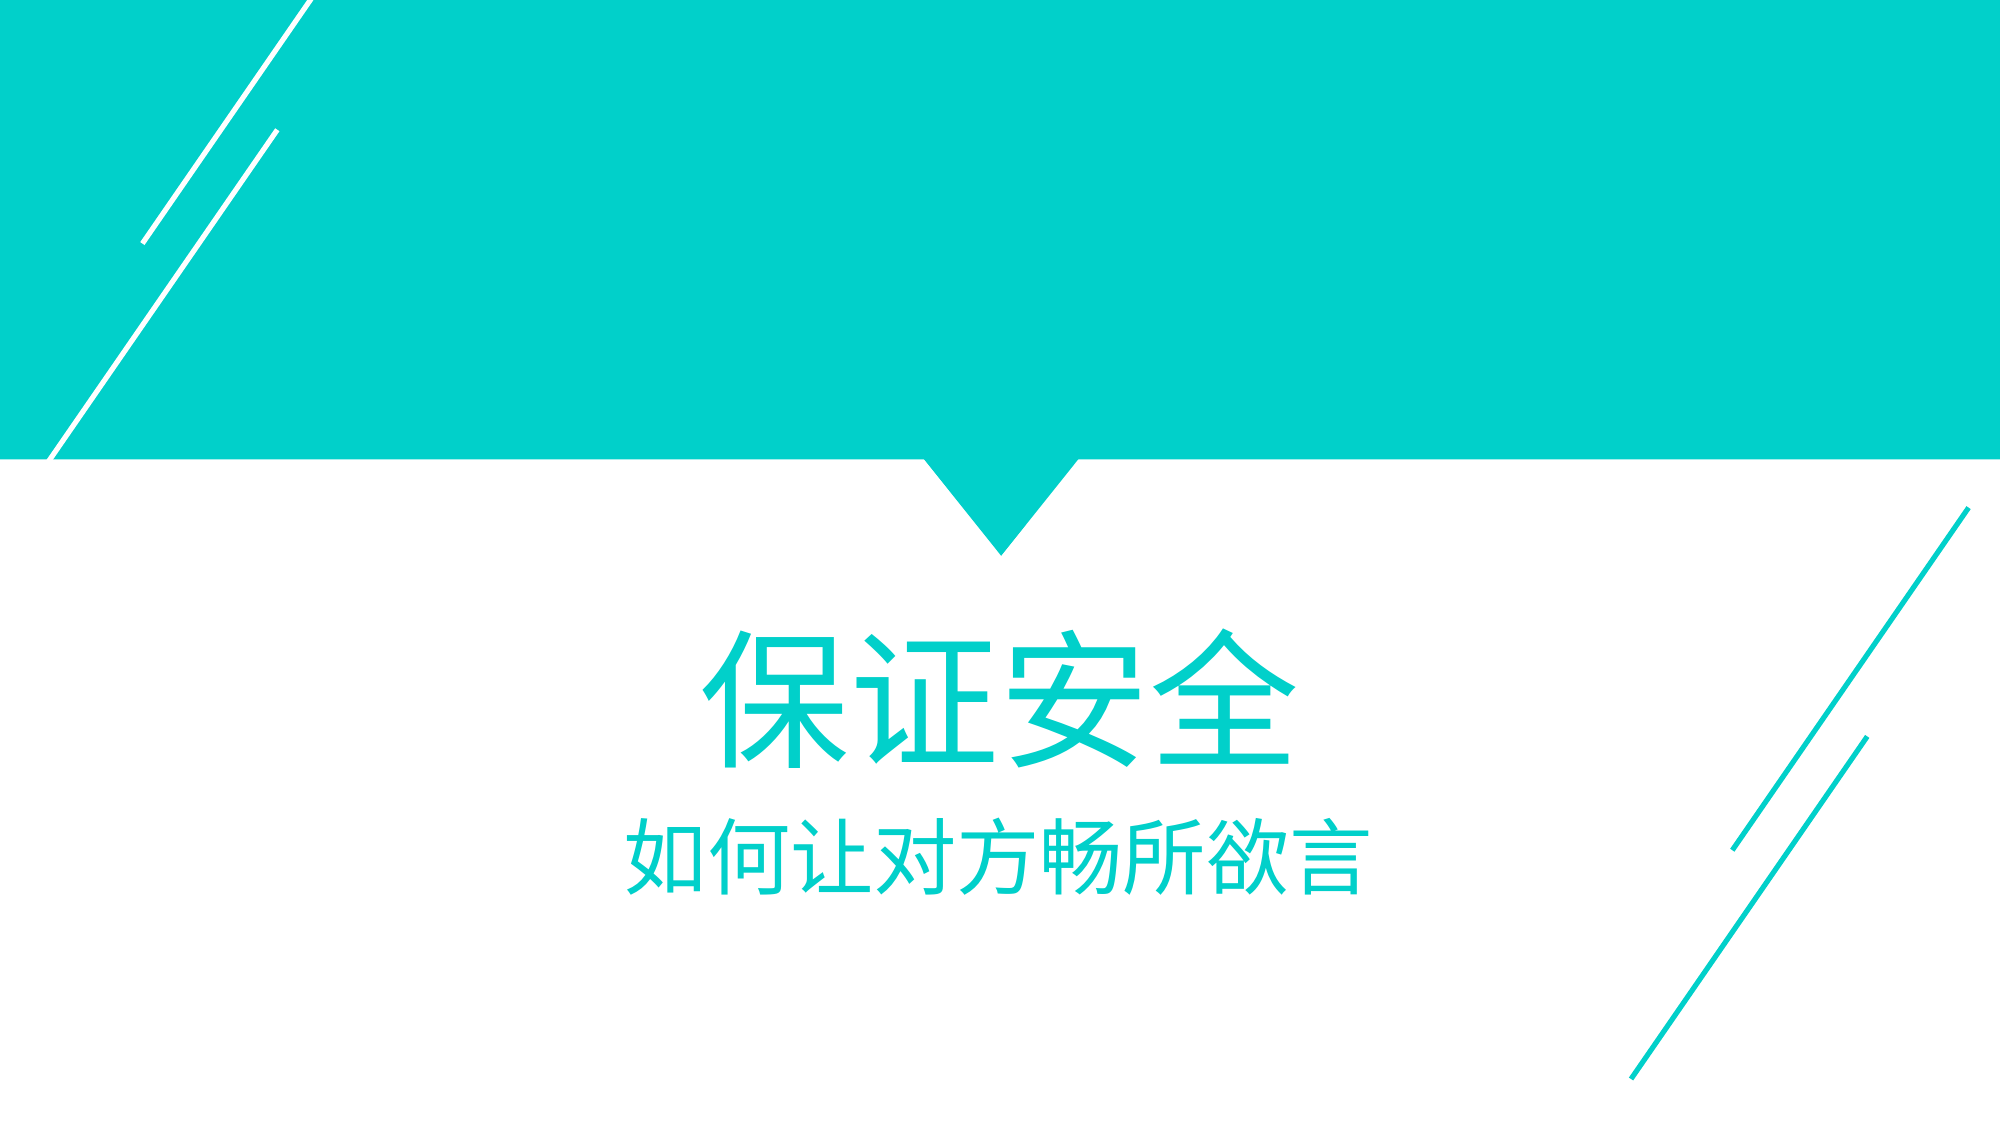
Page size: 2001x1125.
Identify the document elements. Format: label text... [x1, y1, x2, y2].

text_box 保证安全 [685, 598, 1315, 794]
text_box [1630, 736, 1868, 1080]
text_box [40, 129, 278, 473]
text_box 如何让对方畅所欲言 [608, 798, 1388, 913]
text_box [1732, 507, 1969, 851]
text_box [0, 0, 2000, 557]
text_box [142, 0, 379, 244]
